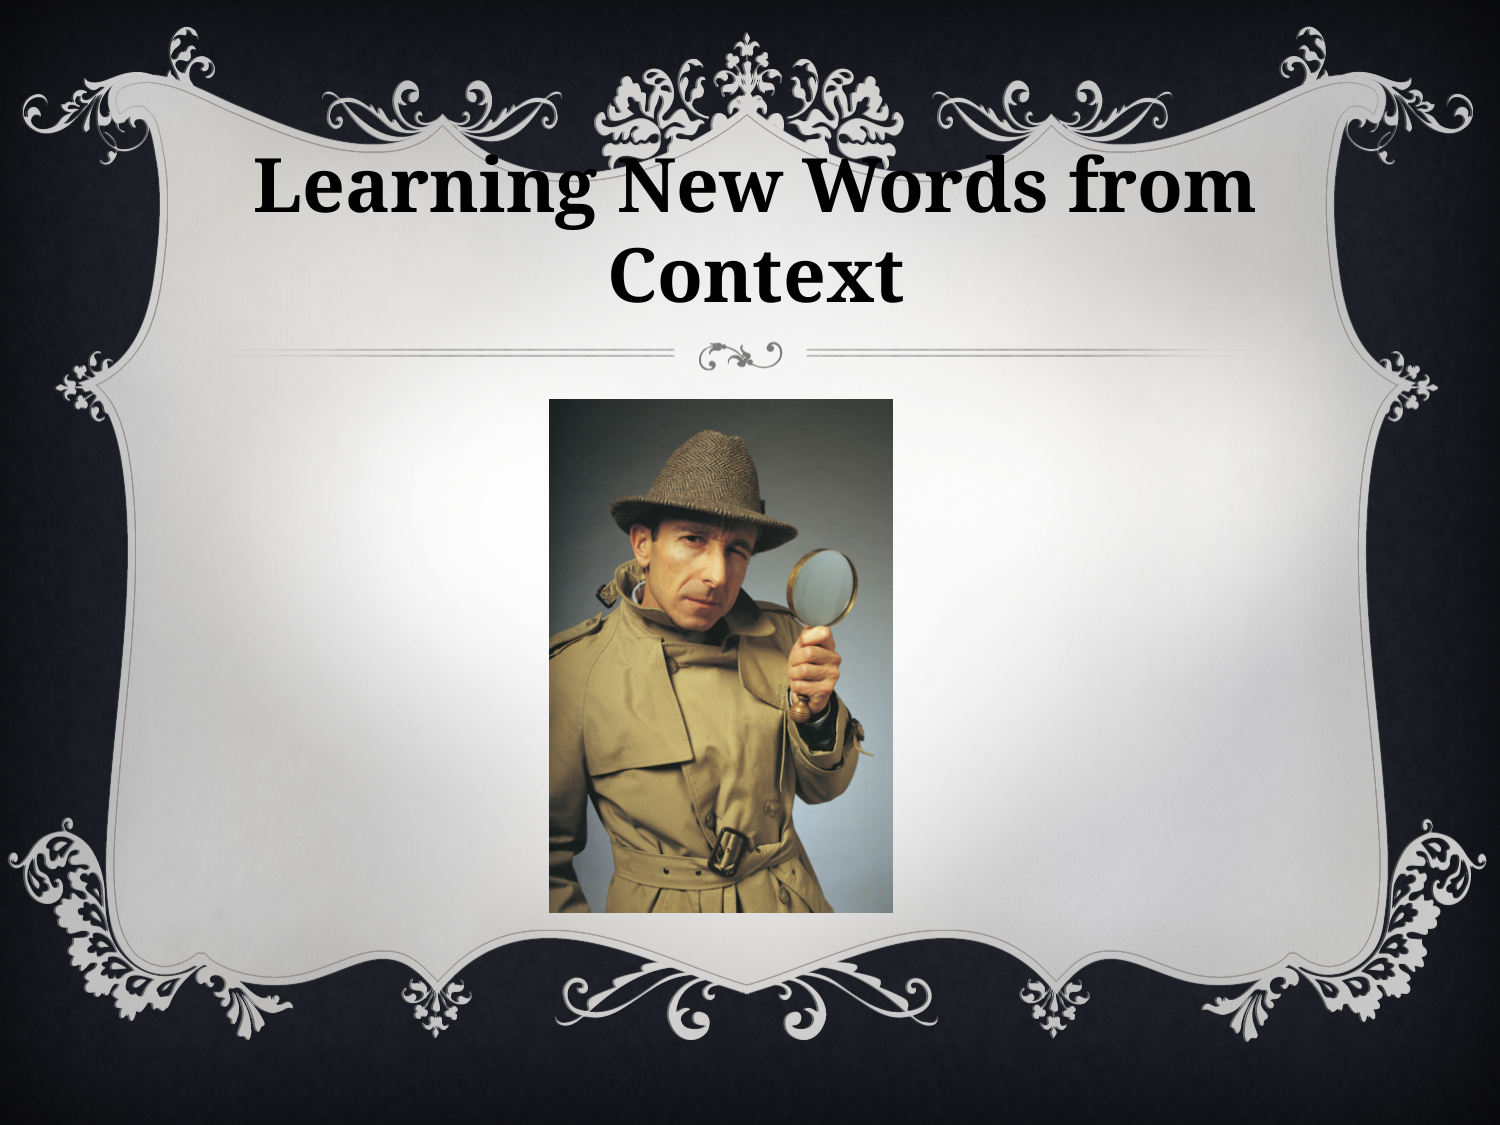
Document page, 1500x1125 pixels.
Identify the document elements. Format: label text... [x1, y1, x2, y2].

picture [0, 399, 1500, 1125]
picture [0, 0, 1500, 265]
title Learning New Words from Context [137, 212, 1375, 325]
